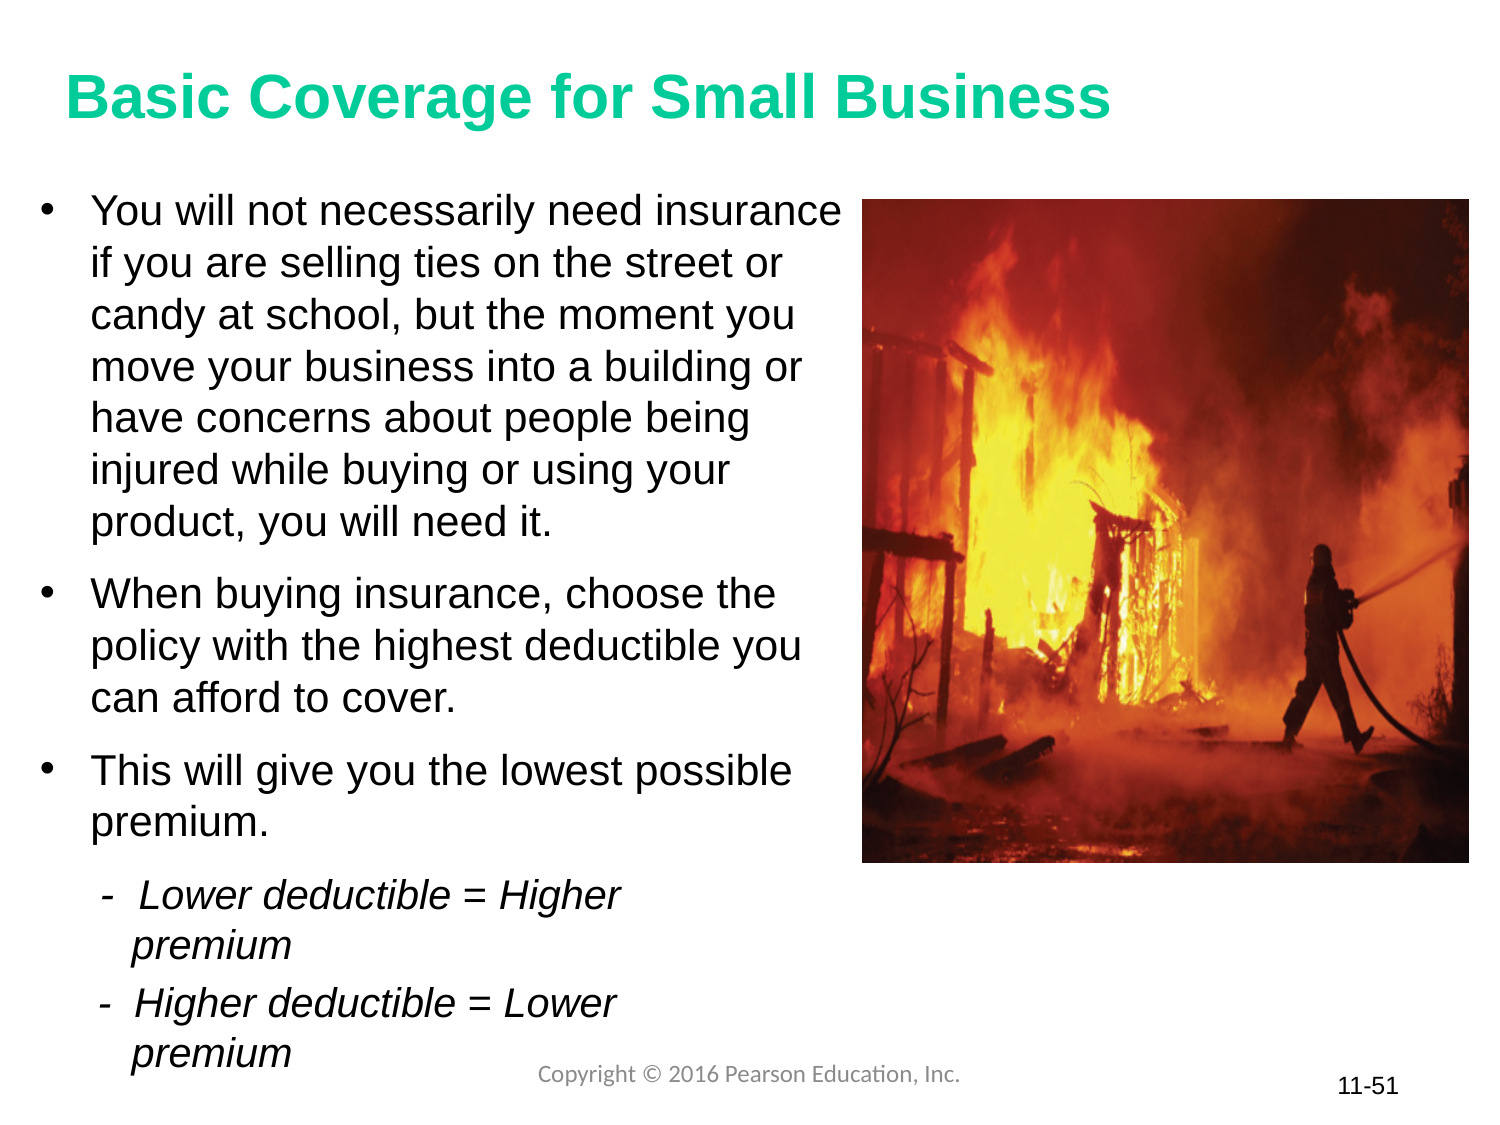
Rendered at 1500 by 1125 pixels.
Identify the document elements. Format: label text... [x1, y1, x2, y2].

list You will not necessarily need insurance if you are selling ties on the street or candy at school, but the moment you move your business into a building or have concerns about people being injured while buying or using your product, you will need it. When buying insurance, choose the policy with the highest deductible you can afford to cover. This will give you the lowest possible premium. - Lower deductible = Higher premium - Higher deductible = Lower premium [24, 174, 863, 1088]
picture [862, 199, 1469, 863]
footer Copyright © 2016 Pearson Education, Inc. [512, 1042, 988, 1103]
title Basic Coverage for Small Business [50, 0, 1400, 188]
